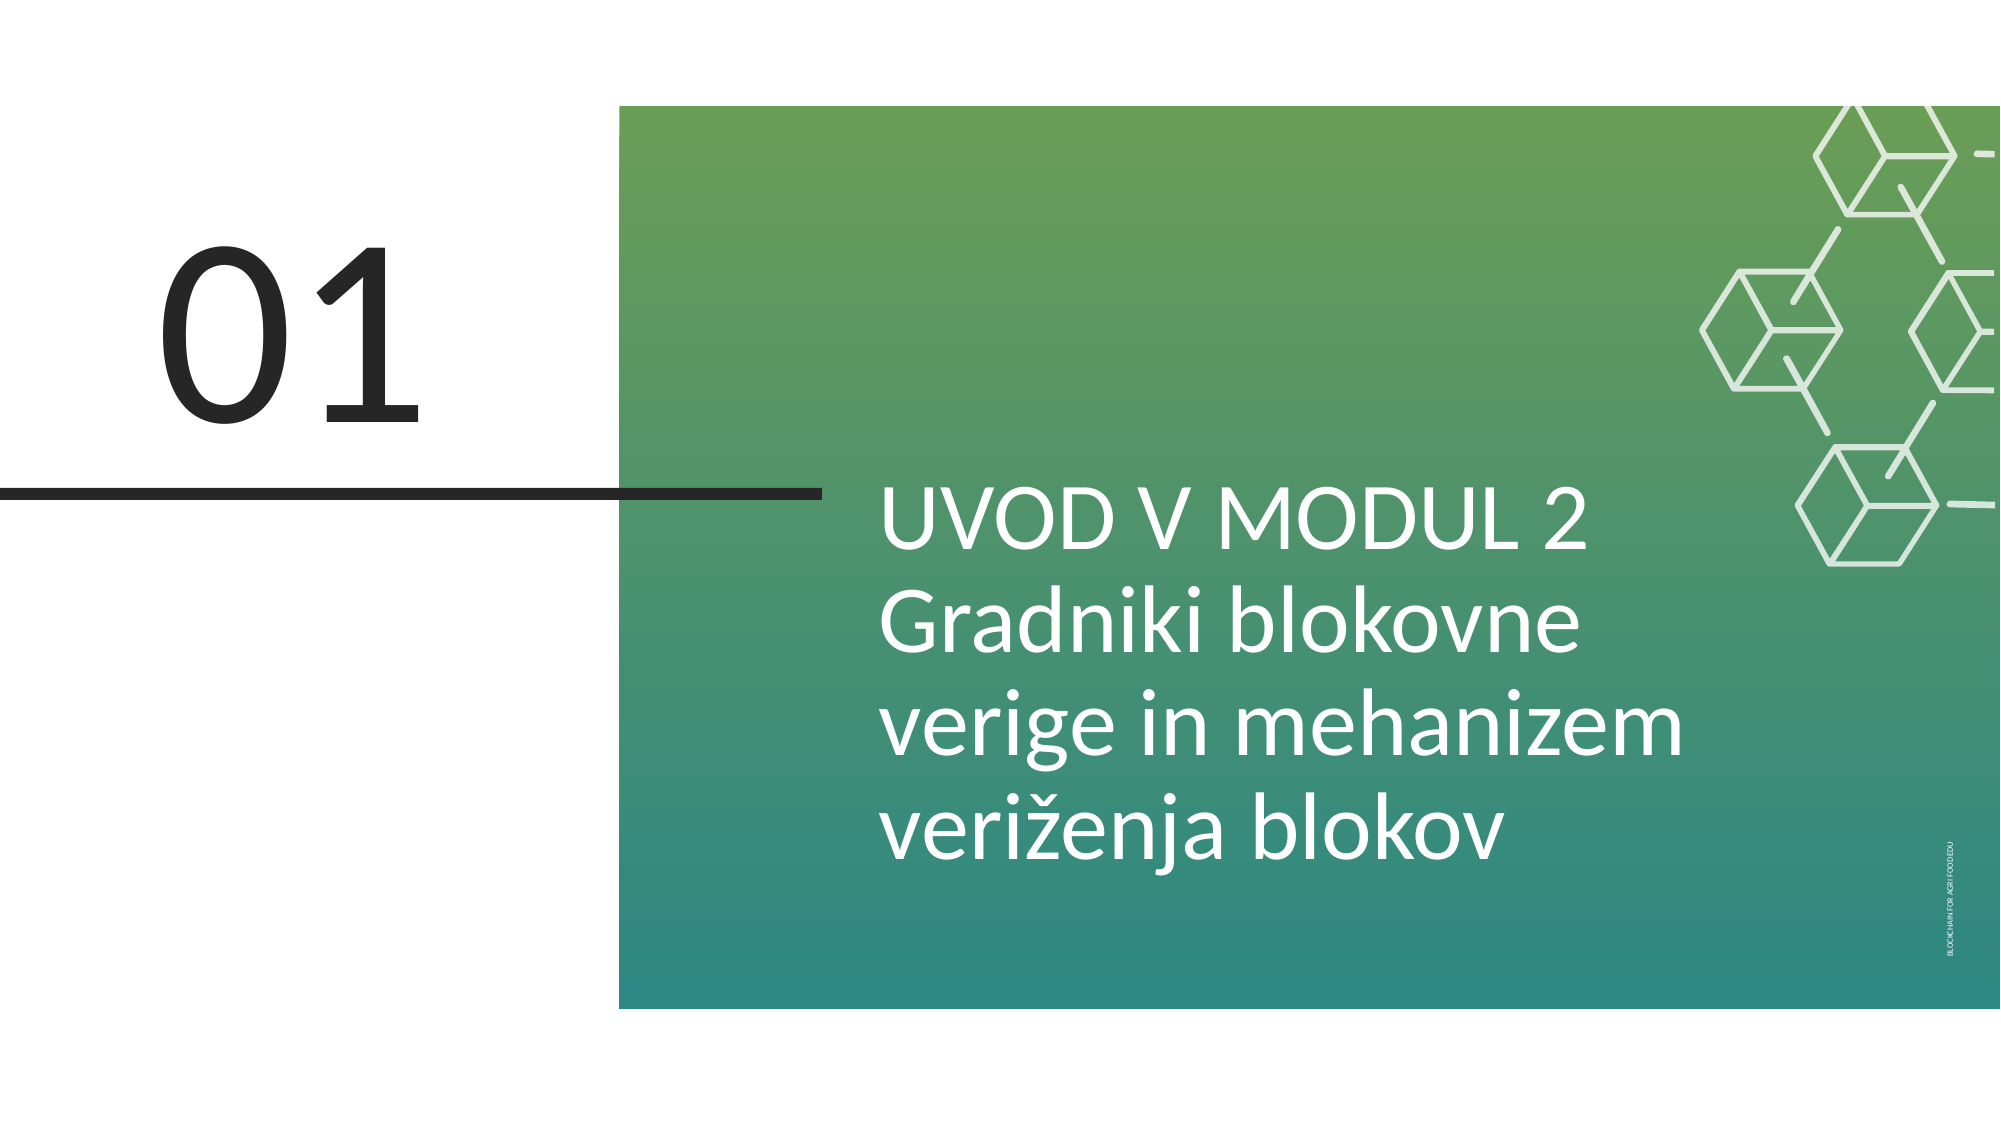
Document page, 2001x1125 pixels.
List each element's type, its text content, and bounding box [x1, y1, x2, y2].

list 01 [141, 180, 481, 277]
list UVOD V MODUL 2 Gradniki blokovne verige in mehanizem veriženja blokov [864, 446, 1709, 899]
